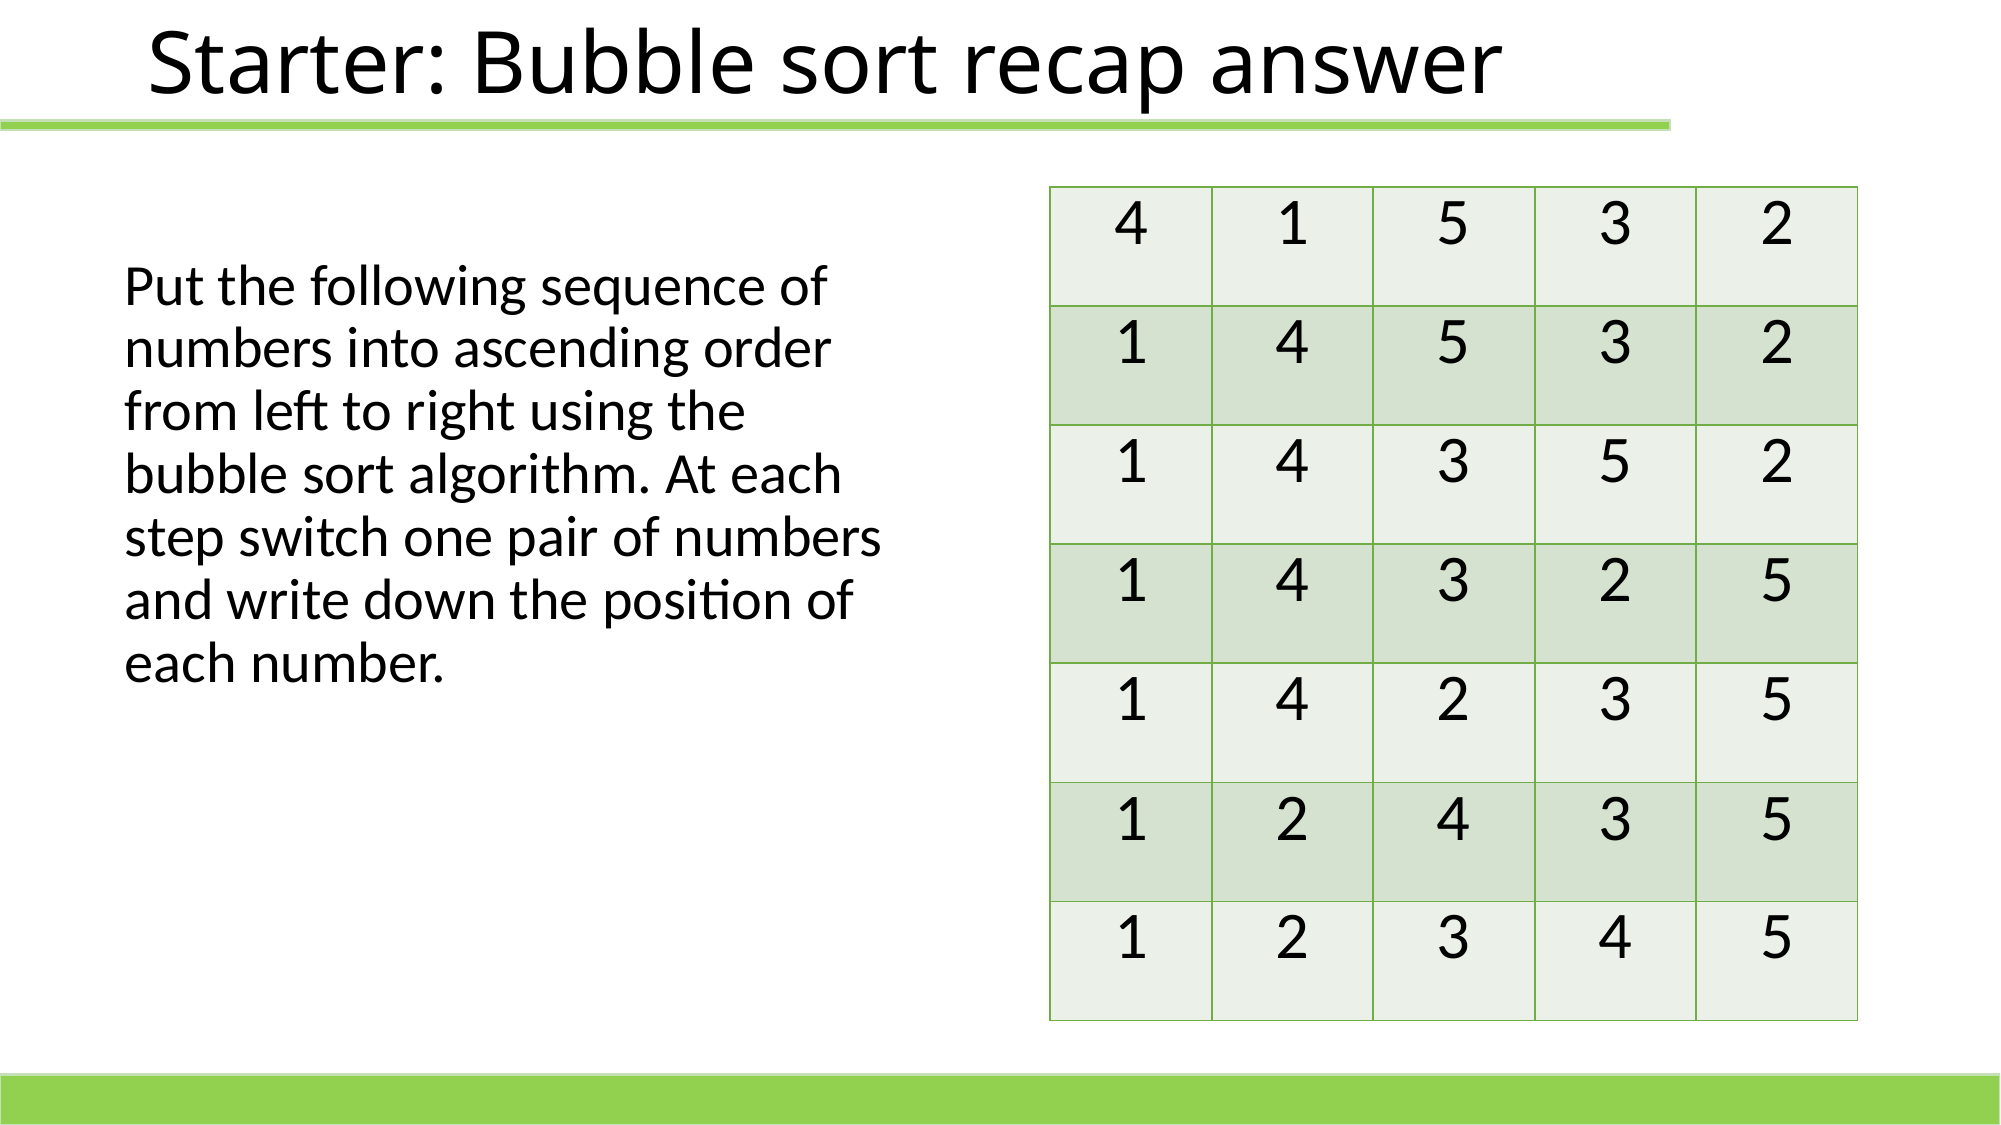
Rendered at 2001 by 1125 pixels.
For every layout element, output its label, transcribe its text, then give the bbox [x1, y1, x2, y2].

table_cell 5 [1697, 902, 1857, 1020]
table_cell 4 [1213, 545, 1372, 662]
table_cell 3 [1536, 664, 1695, 782]
table_cell 5 [1697, 545, 1857, 662]
table_header 1 [1213, 188, 1372, 305]
table_cell 2 [1213, 902, 1372, 1020]
table_cell 5 [1697, 664, 1857, 782]
table_cell 1 [1051, 664, 1211, 782]
table_cell 3 [1374, 902, 1534, 1020]
table_header 2 [1697, 188, 1857, 305]
table_cell 5 [1536, 426, 1695, 543]
table_cell 2 [1697, 426, 1857, 543]
table_cell 3 [1536, 307, 1695, 424]
table_cell 1 [1051, 307, 1211, 424]
table_cell 4 [1213, 307, 1372, 424]
table_cell 2 [1536, 545, 1695, 662]
table_header 4 [1051, 188, 1211, 305]
table_cell 1 [1051, 545, 1211, 662]
table_cell 3 [1374, 545, 1534, 662]
table_cell 2 [1697, 307, 1857, 424]
table_cell 2 [1213, 783, 1372, 901]
table_cell 4 [1374, 783, 1534, 901]
table_cell 4 [1213, 664, 1372, 782]
table_header 5 [1374, 188, 1534, 305]
table_header 3 [1536, 188, 1695, 305]
table_cell 3 [1374, 426, 1534, 543]
table_cell 1 [1051, 783, 1211, 901]
table_cell 1 [1051, 426, 1211, 543]
table_cell 2 [1374, 664, 1534, 782]
list Put the following sequence of numbers into ascending order from left to right using the bubble sort algorithm. At each step switch one pair of numbers and write down the position of each number. [109, 247, 908, 961]
table_cell 4 [1536, 902, 1695, 1020]
table_cell 5 [1374, 307, 1534, 424]
table_cell 4 [1213, 426, 1372, 543]
table_cell 5 [1697, 783, 1857, 901]
table_cell 1 [1051, 902, 1211, 1020]
table_cell 3 [1536, 783, 1695, 901]
title Starter: Bubble sort recap answer [132, 11, 1858, 121]
